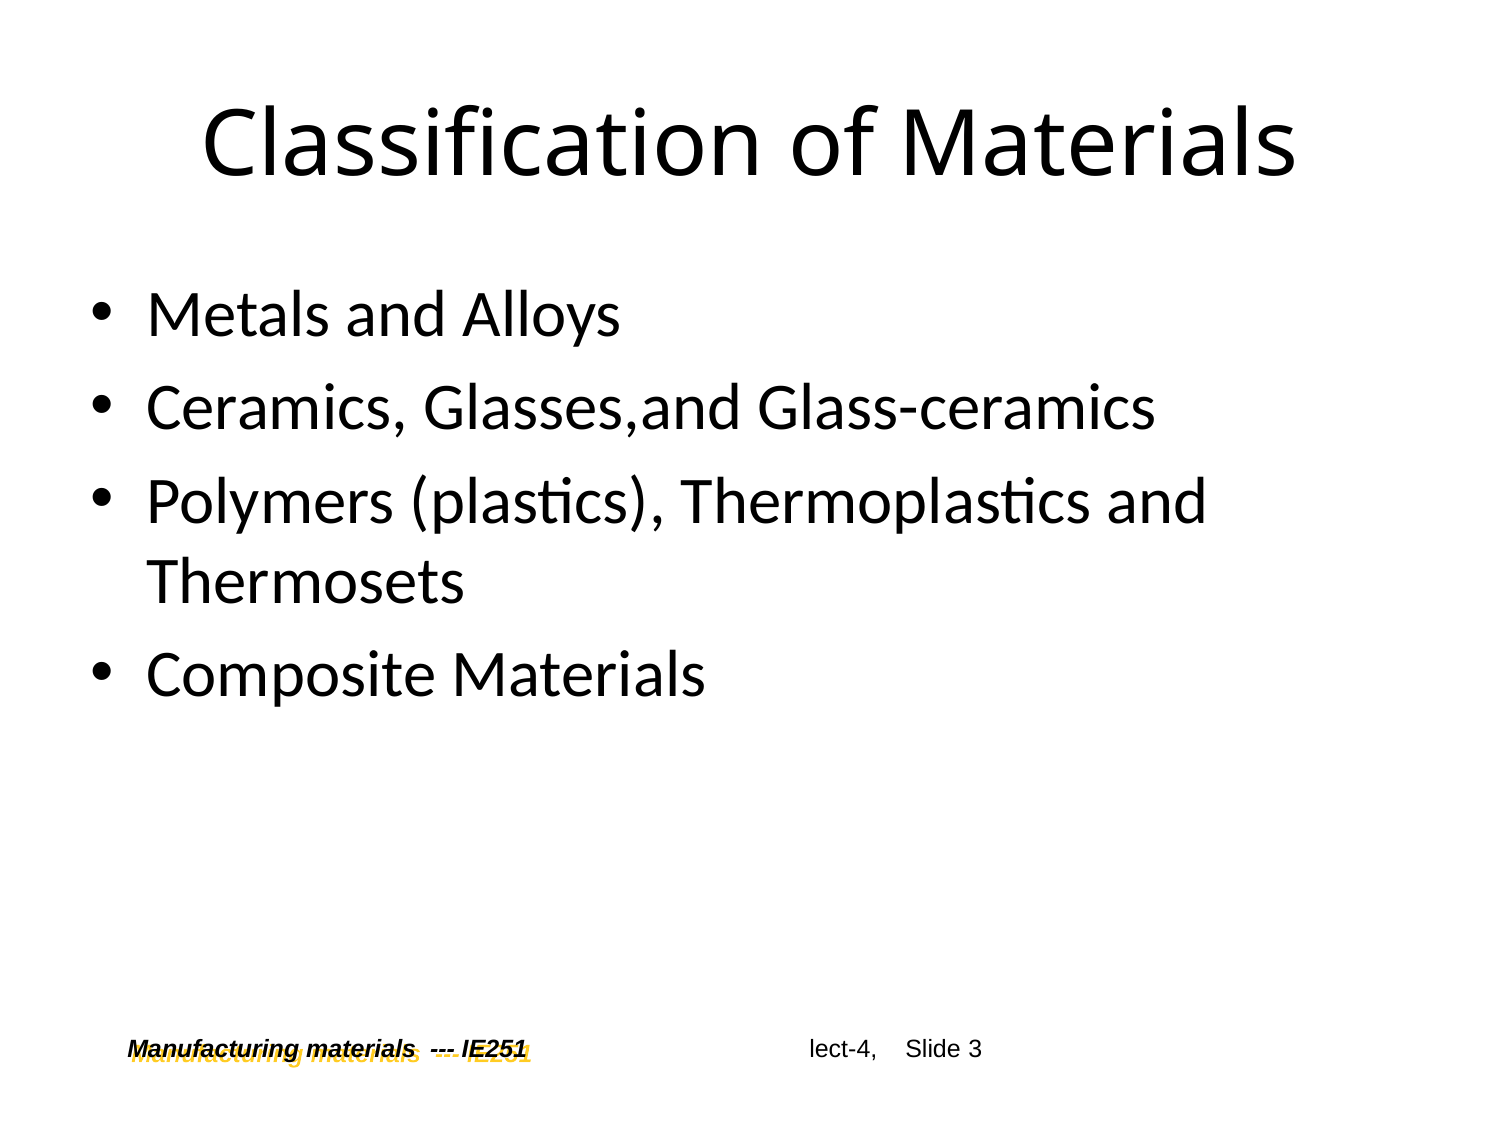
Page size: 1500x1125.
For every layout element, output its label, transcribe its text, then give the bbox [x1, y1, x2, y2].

list Metals and Alloys Ceramics, Glasses,and Glass-ceramics Polymers (plastics), Thermoplastics and Thermosets Composite Materials [75, 262, 1425, 1005]
title Classification of Materials [75, 45, 1425, 233]
